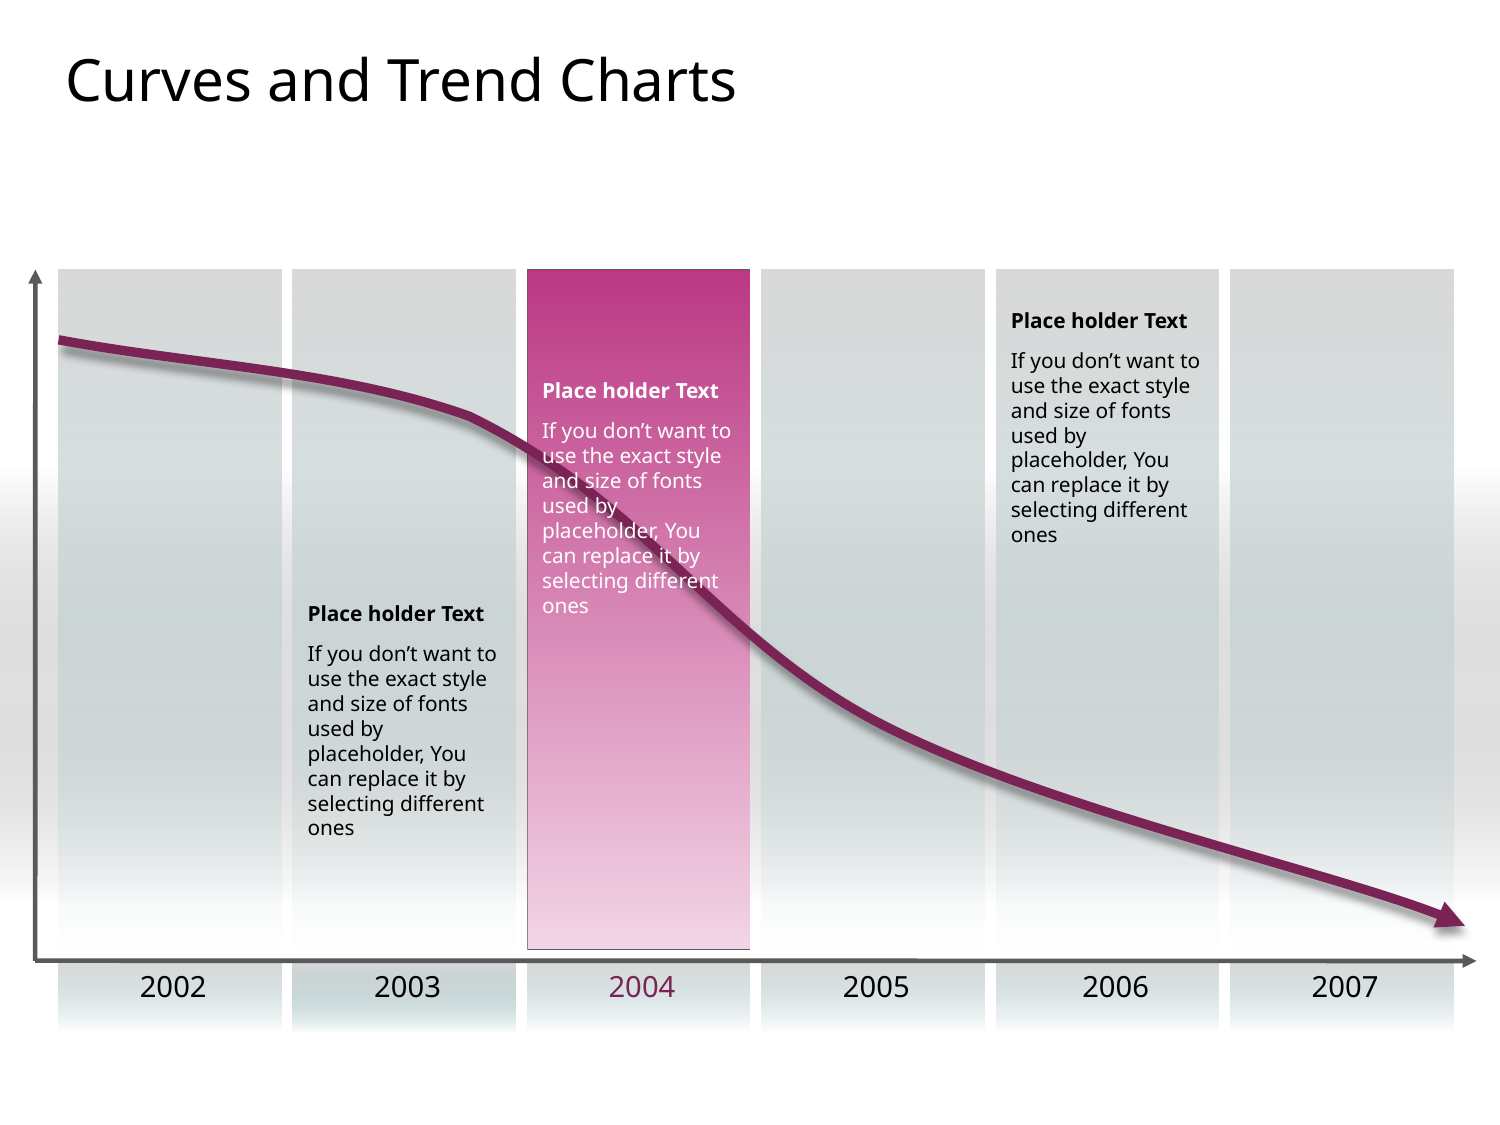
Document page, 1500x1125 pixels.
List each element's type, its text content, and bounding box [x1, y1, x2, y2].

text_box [58, 269, 282, 959]
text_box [527, 970, 751, 1032]
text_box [292, 269, 516, 959]
text_box Curves and Trend Charts [49, 35, 753, 121]
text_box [292, 970, 516, 1032]
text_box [995, 970, 1219, 1032]
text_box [995, 269, 1219, 959]
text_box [1230, 970, 1454, 1032]
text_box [1230, 269, 1454, 959]
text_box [761, 970, 985, 1032]
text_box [527, 269, 751, 959]
text_box [1458, 917, 1465, 926]
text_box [58, 970, 282, 1032]
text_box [761, 269, 985, 959]
